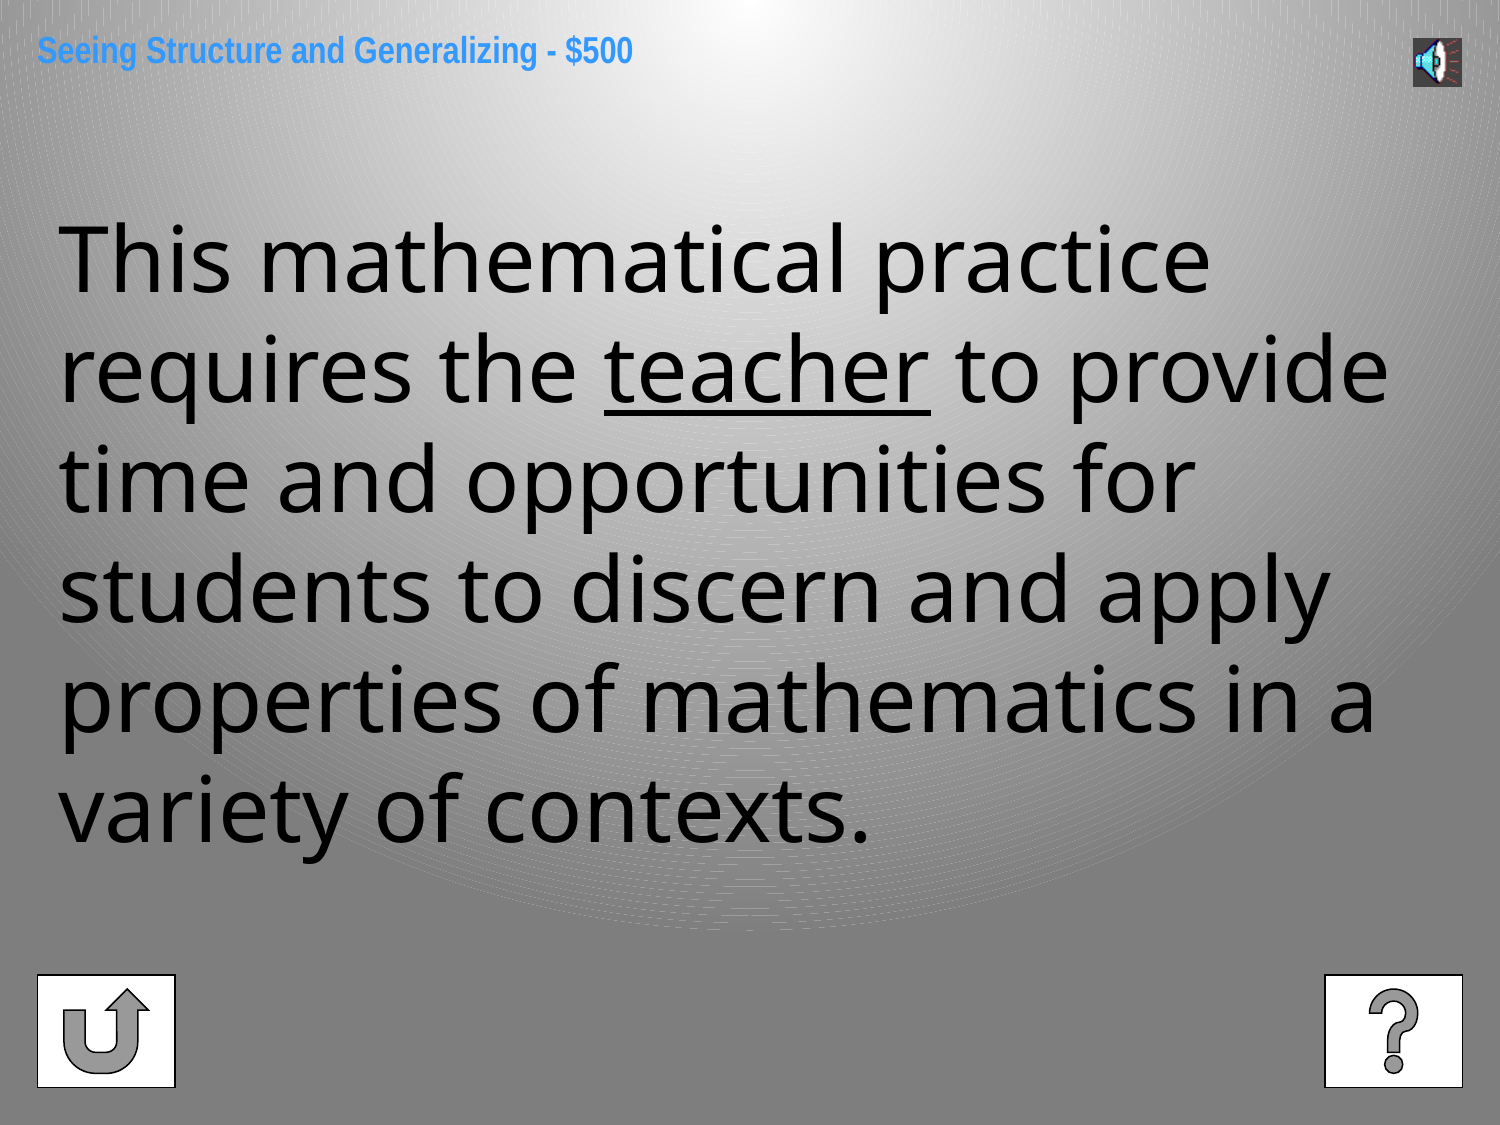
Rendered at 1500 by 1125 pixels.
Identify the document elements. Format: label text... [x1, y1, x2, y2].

text_box [37, 975, 175, 1088]
text_box [1324, 975, 1463, 1088]
picture [1412, 37, 1463, 88]
text_box This mathematical practice requires the teacher to provide time and opportunities for students to discern and apply properties of mathematics in a variety of contexts. [37, 162, 1413, 900]
text_box Seeing Structure and Generalizing - $500 [22, 18, 1025, 94]
